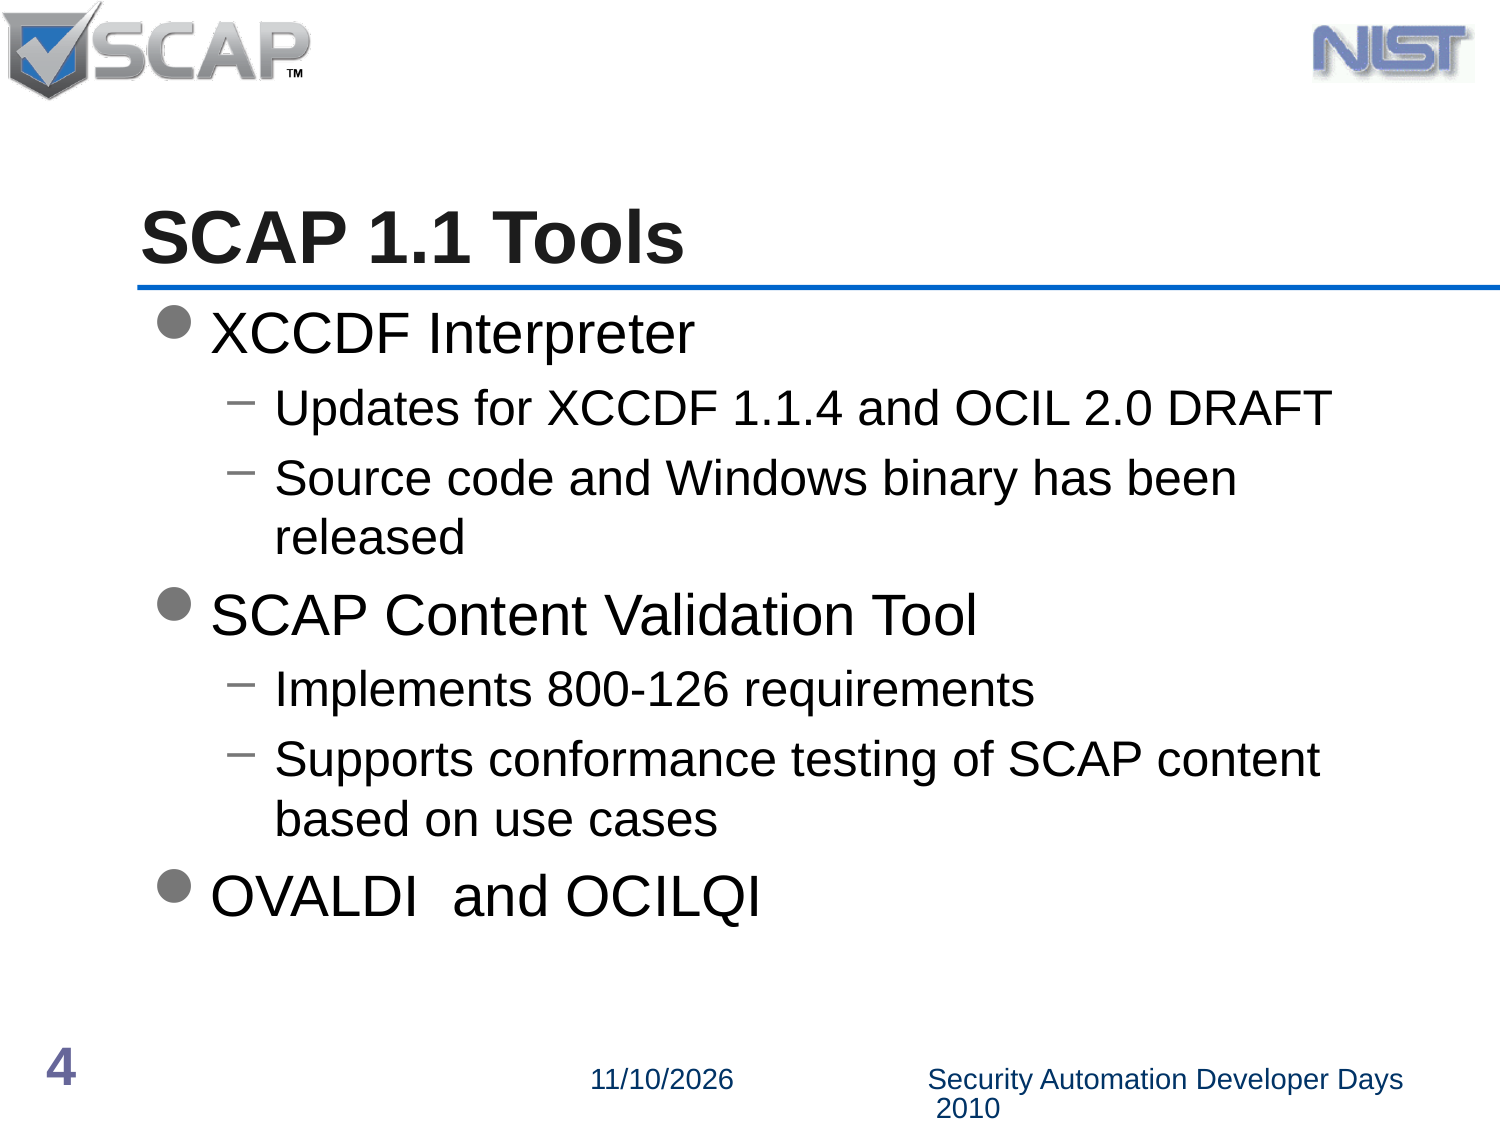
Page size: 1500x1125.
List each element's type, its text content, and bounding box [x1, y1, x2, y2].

picture [0, 0, 313, 103]
footer Security Automation Developer Days 2010 [912, 1024, 1426, 1104]
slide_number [399, 1024, 750, 1104]
title SCAP 1.1 Tools [124, 99, 1426, 288]
slide_number 4 [13, 1023, 111, 1105]
picture [1312, 24, 1475, 83]
list XCCDF Interpreter Updates for XCCDF 1.1.4 and OCIL 2.0 DRAFT Source code and Windows binary has been released SCAP Content Validation Tool Implements 800-126 requirements Supports conformance testing of SCAP content based on use cases OVALDI and OCILQI [137, 287, 1400, 1026]
